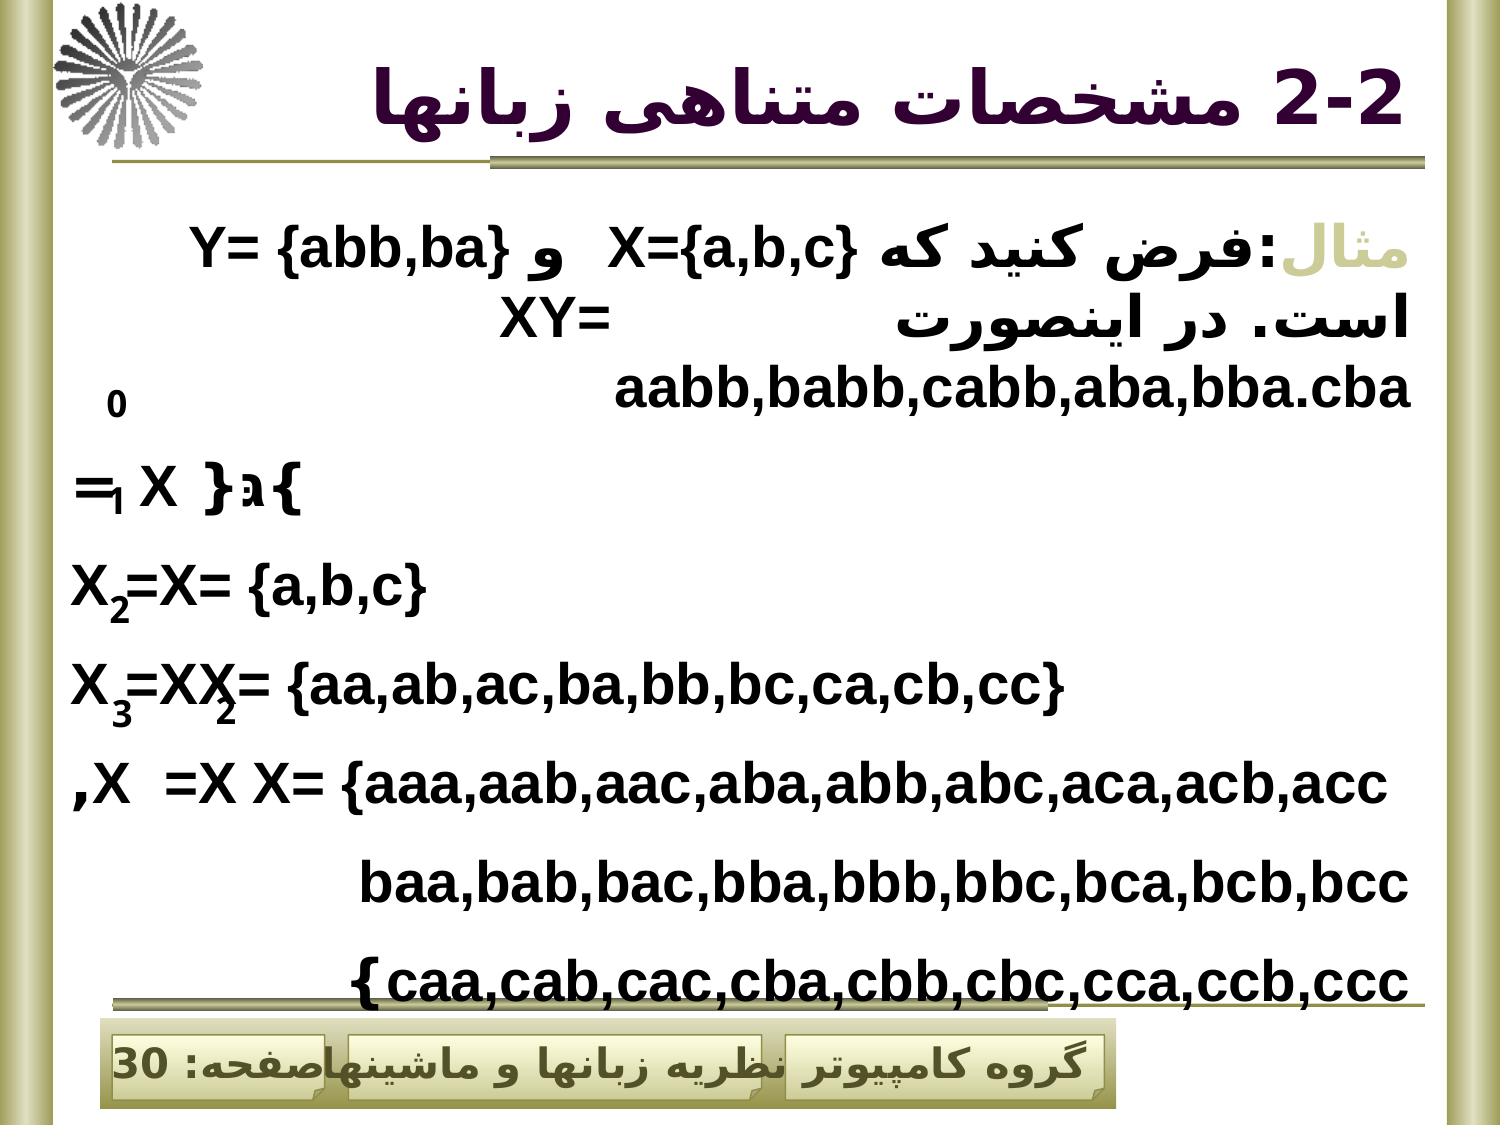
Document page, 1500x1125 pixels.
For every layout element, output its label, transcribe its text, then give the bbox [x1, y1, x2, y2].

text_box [29, 201, 1427, 988]
title 2-2 مشخصات متناهی زبانها [147, 42, 1423, 147]
